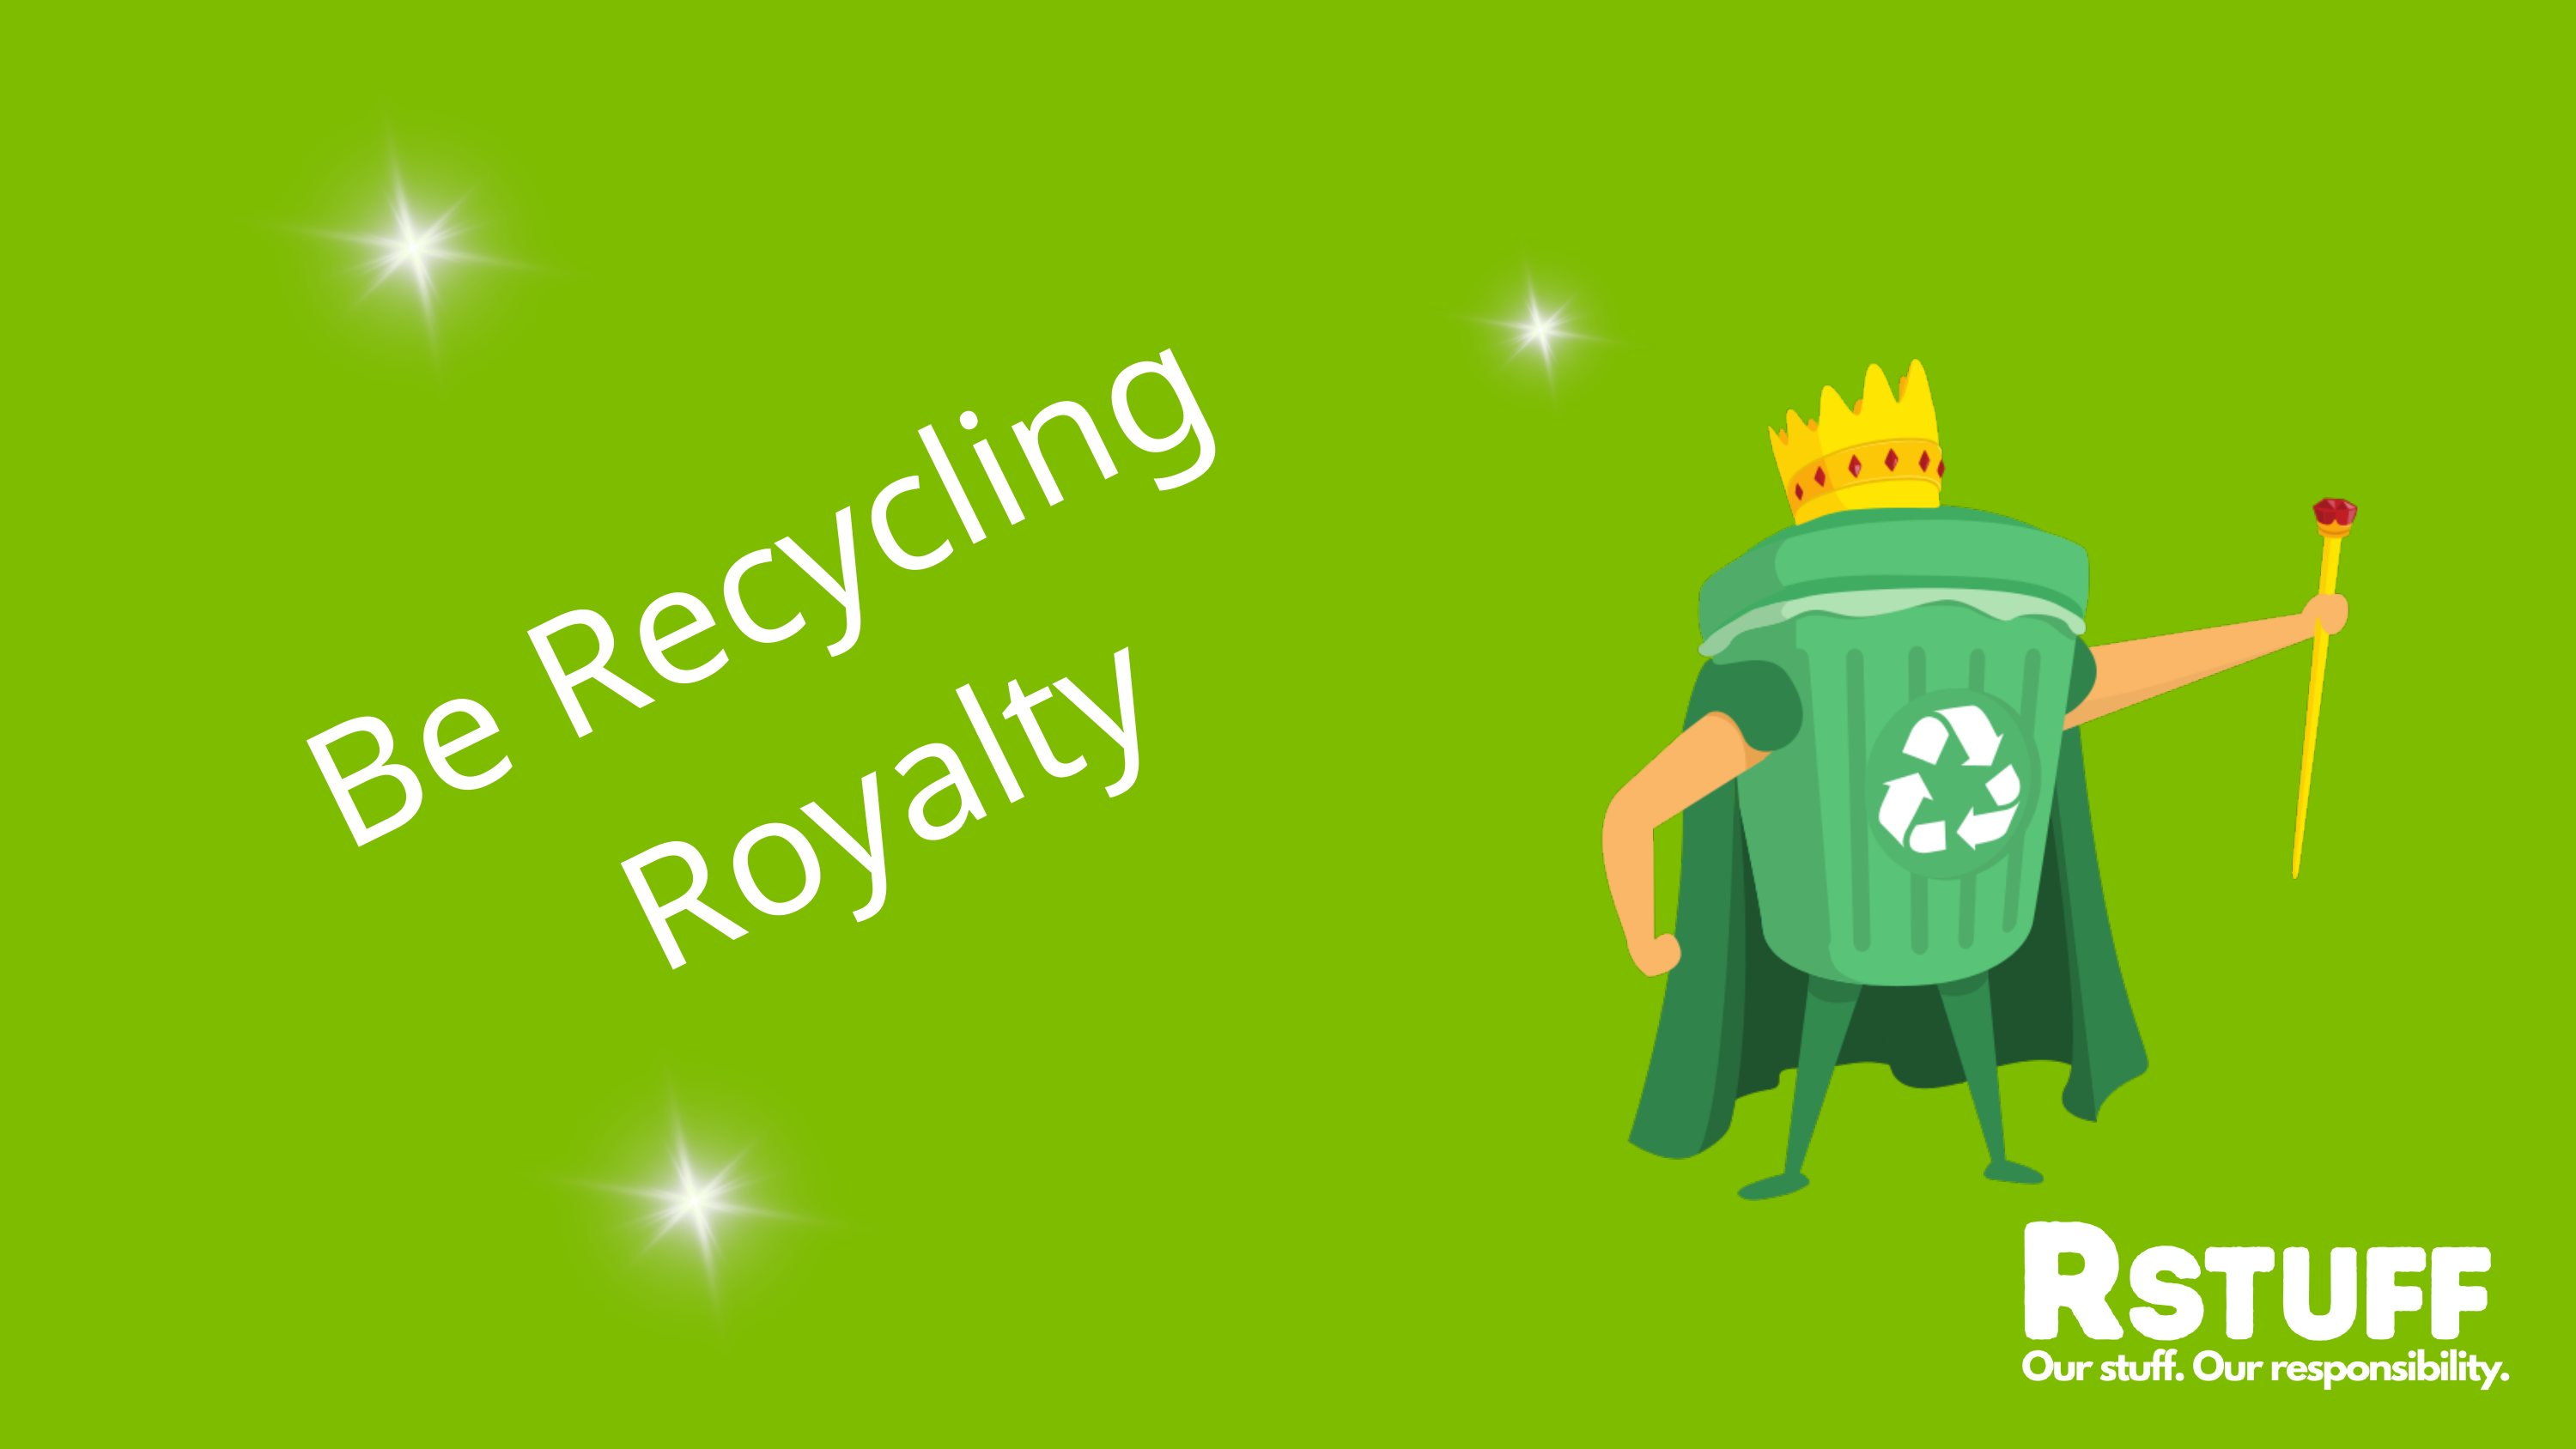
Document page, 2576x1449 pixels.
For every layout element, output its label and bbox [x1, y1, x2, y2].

text_box [1996, 1193, 2540, 1414]
text_box [183, 52, 2358, 1397]
